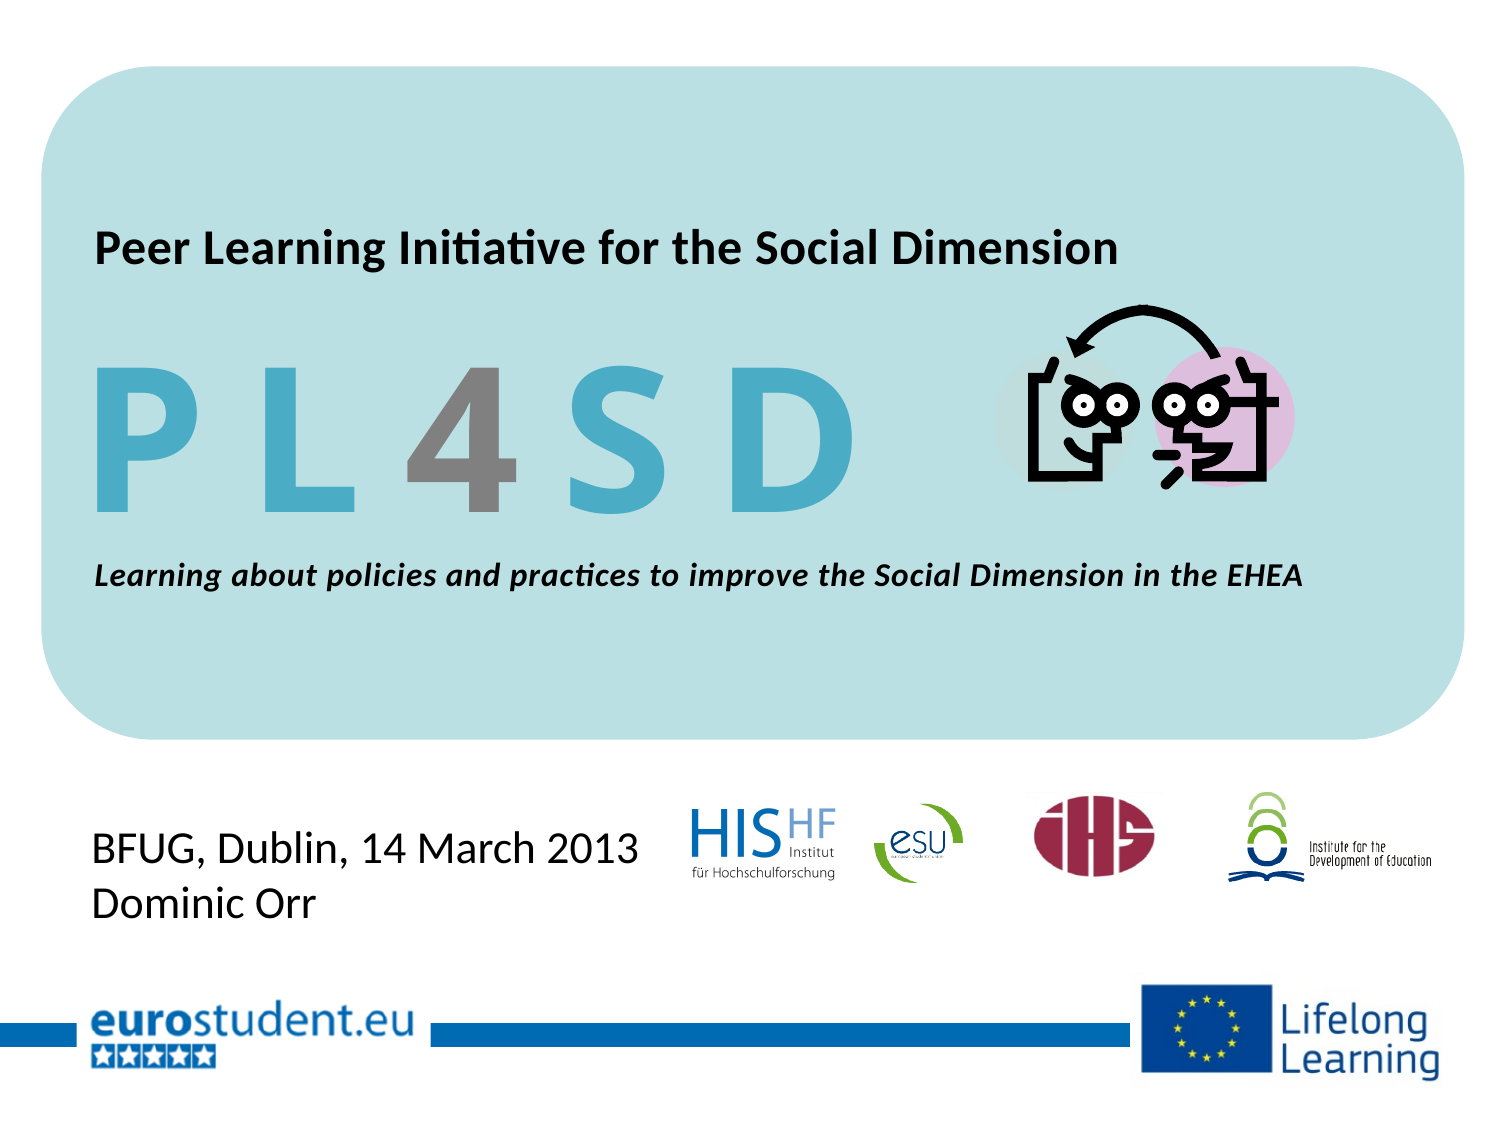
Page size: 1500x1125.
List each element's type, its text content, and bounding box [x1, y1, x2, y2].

picture [873, 798, 963, 888]
text_box BFUG, Dublin, 14 March 2013 Dominic Orr [76, 810, 1412, 936]
picture [993, 304, 1295, 491]
picture [1130, 972, 1448, 1107]
picture [76, 975, 431, 1091]
text_box [39, 64, 1467, 207]
picture [1025, 792, 1164, 882]
picture [1227, 792, 1436, 882]
text_box [39, 601, 1467, 742]
text_box Peer Learning Initiative for the Social Dimension PL4SD Learning about policies and practices to improve the Social Dimension in the EHEA [35, 207, 1500, 601]
picture [690, 807, 836, 882]
